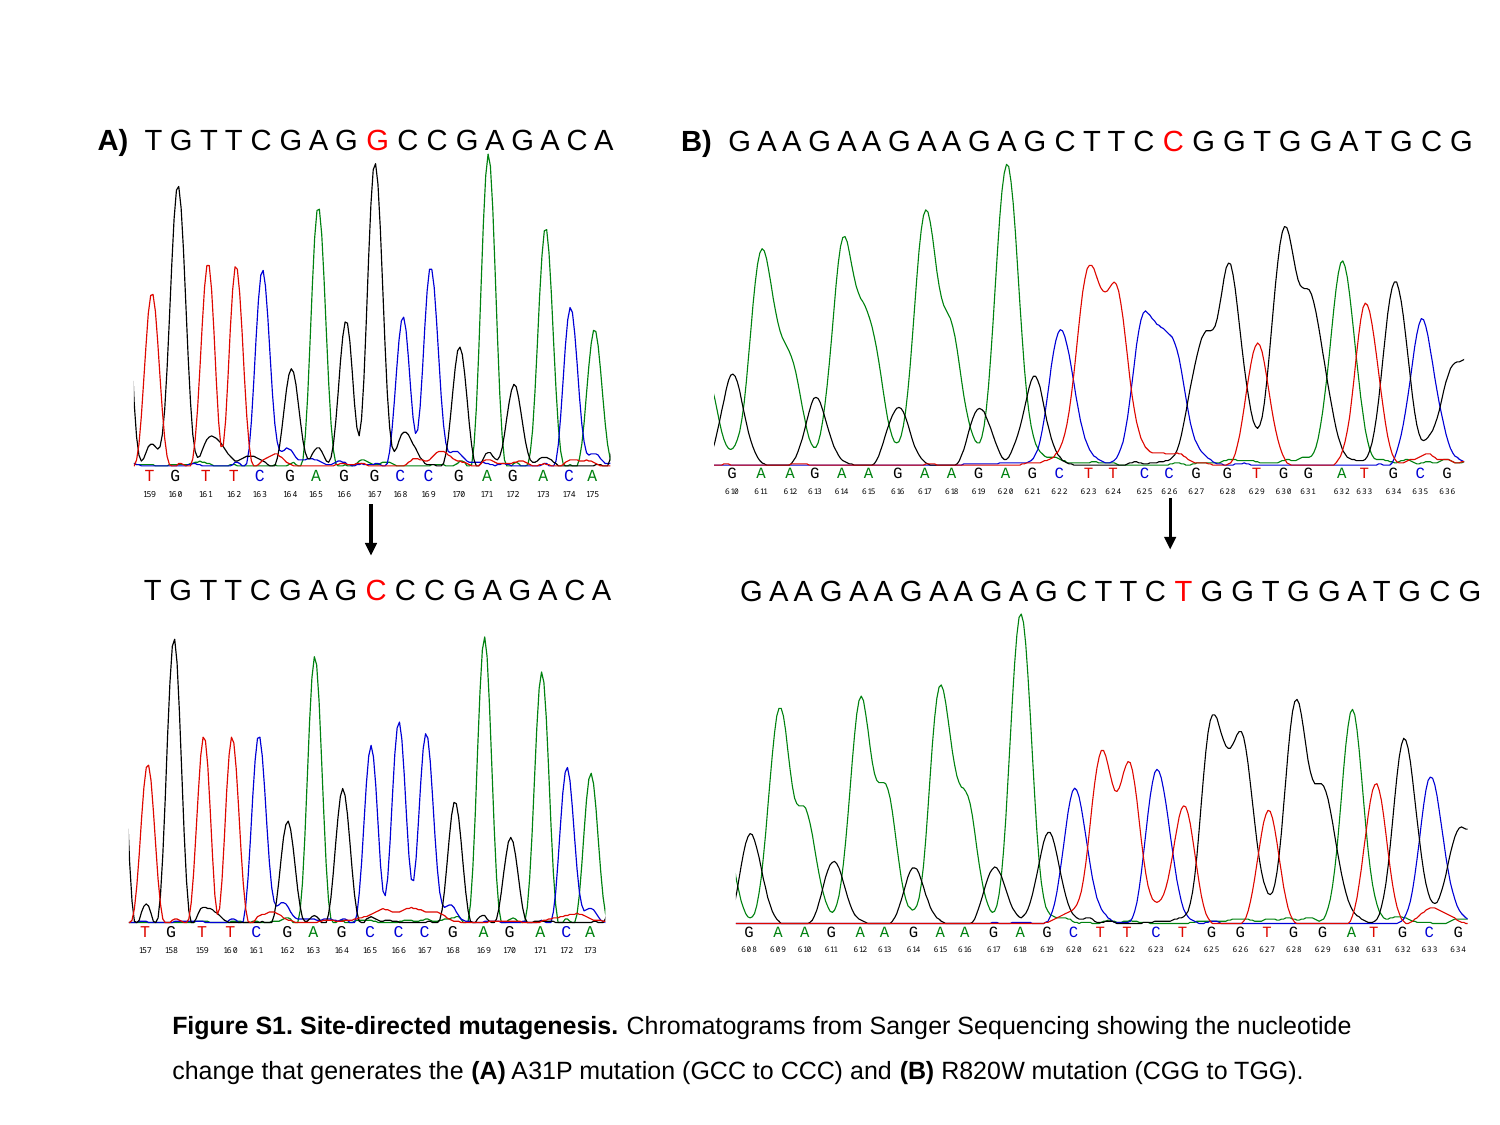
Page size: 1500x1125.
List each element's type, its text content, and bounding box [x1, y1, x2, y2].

picture [128, 619, 606, 962]
picture [133, 153, 611, 505]
picture [735, 605, 1468, 983]
text_box A) T G T T C G A G G C C G A G A C A [82, 113, 629, 164]
text_box B) G A A G A A G A A G A G C T T C C G G T G G A T G C G [666, 114, 1489, 165]
text_box G A A G A A G A A G A G C T T C T G G T G G A T G C G [725, 564, 1496, 615]
picture [714, 153, 1465, 524]
text_box T G T T C G A G C C C G A G A C A [129, 564, 627, 614]
text_box Figure S1. Site-directed mutagenesis. Chromatograms from Sanger Sequencing showing the nucleotide change that generates the (A) A31P mutation (GCC to CCC) and (B) R820W mutation (CGG to TGG). [157, 987, 1380, 1092]
